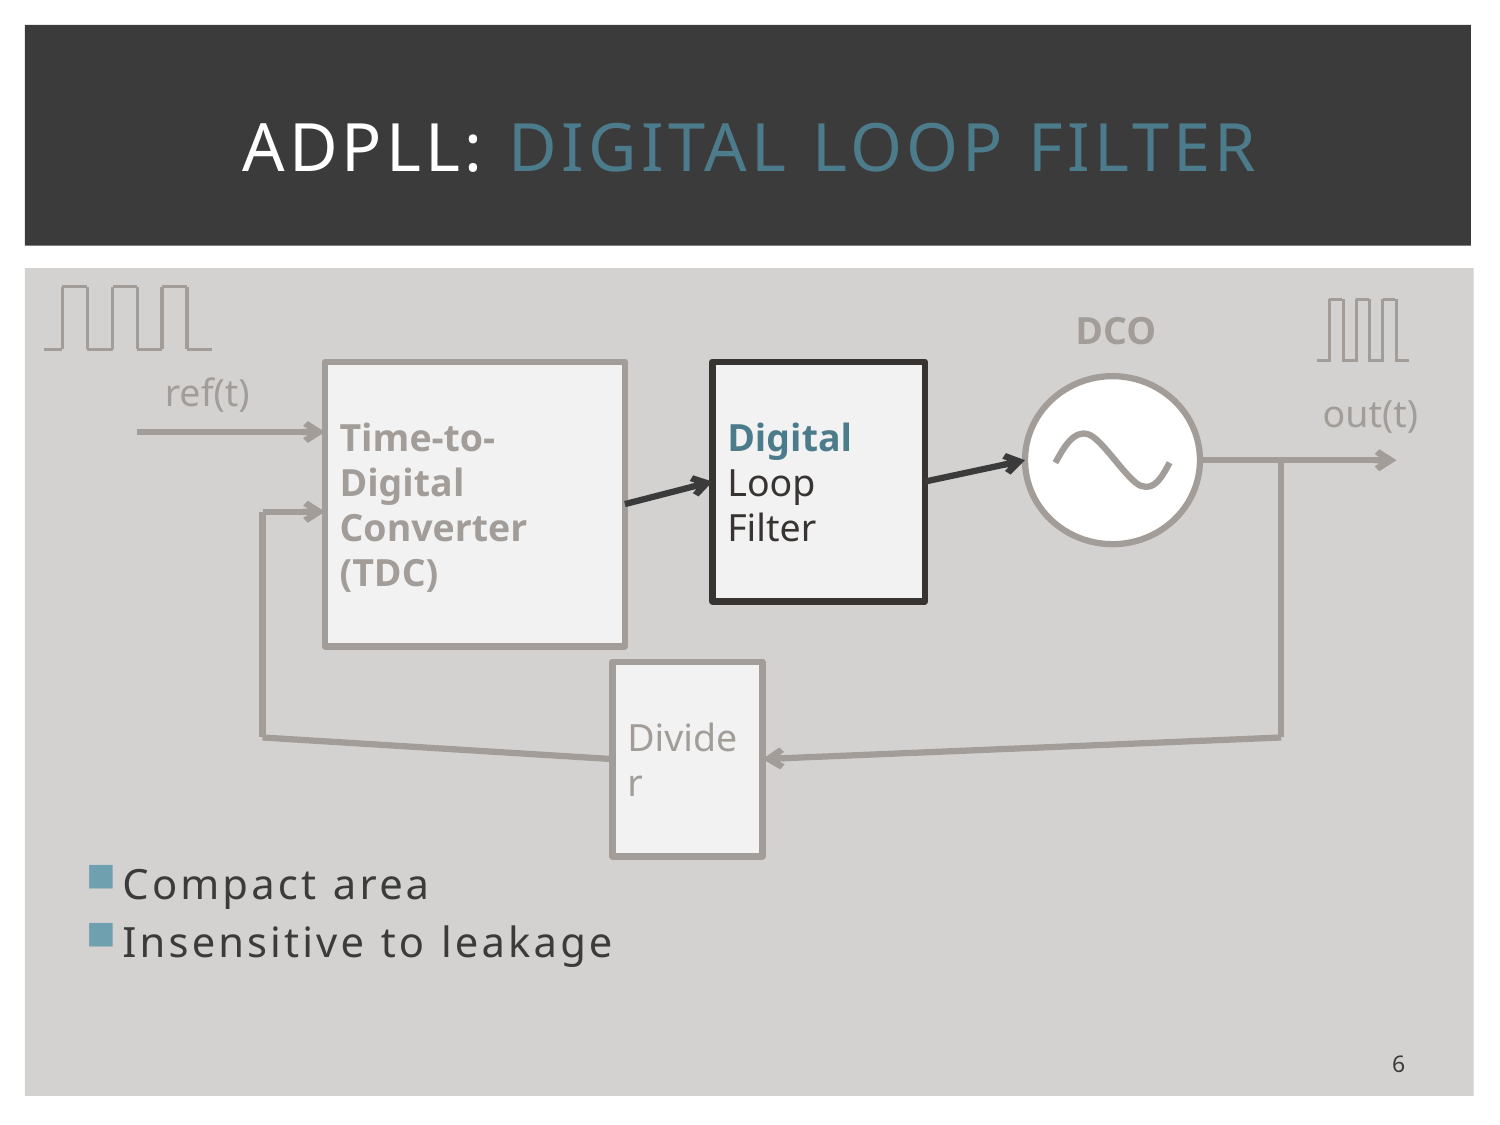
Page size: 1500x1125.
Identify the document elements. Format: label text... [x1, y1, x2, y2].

text_box [1023, 374, 1202, 546]
text_box DCO [1060, 299, 1186, 360]
title ADPLL: DIGITAL LOOP FILTER [62, 58, 1438, 232]
list Compact area Insensitive to leakage [62, 849, 1442, 1050]
text_box Divider [612, 661, 763, 857]
text_box Digital Loop Filter [712, 361, 925, 602]
text_box ref(t) [150, 361, 275, 422]
text_box out(t) [1307, 383, 1433, 488]
text_box Time-to-Digital Converter (TDC) [324, 361, 625, 647]
text_box [1054, 432, 1171, 488]
slide_number 6 [1349, 1041, 1448, 1089]
